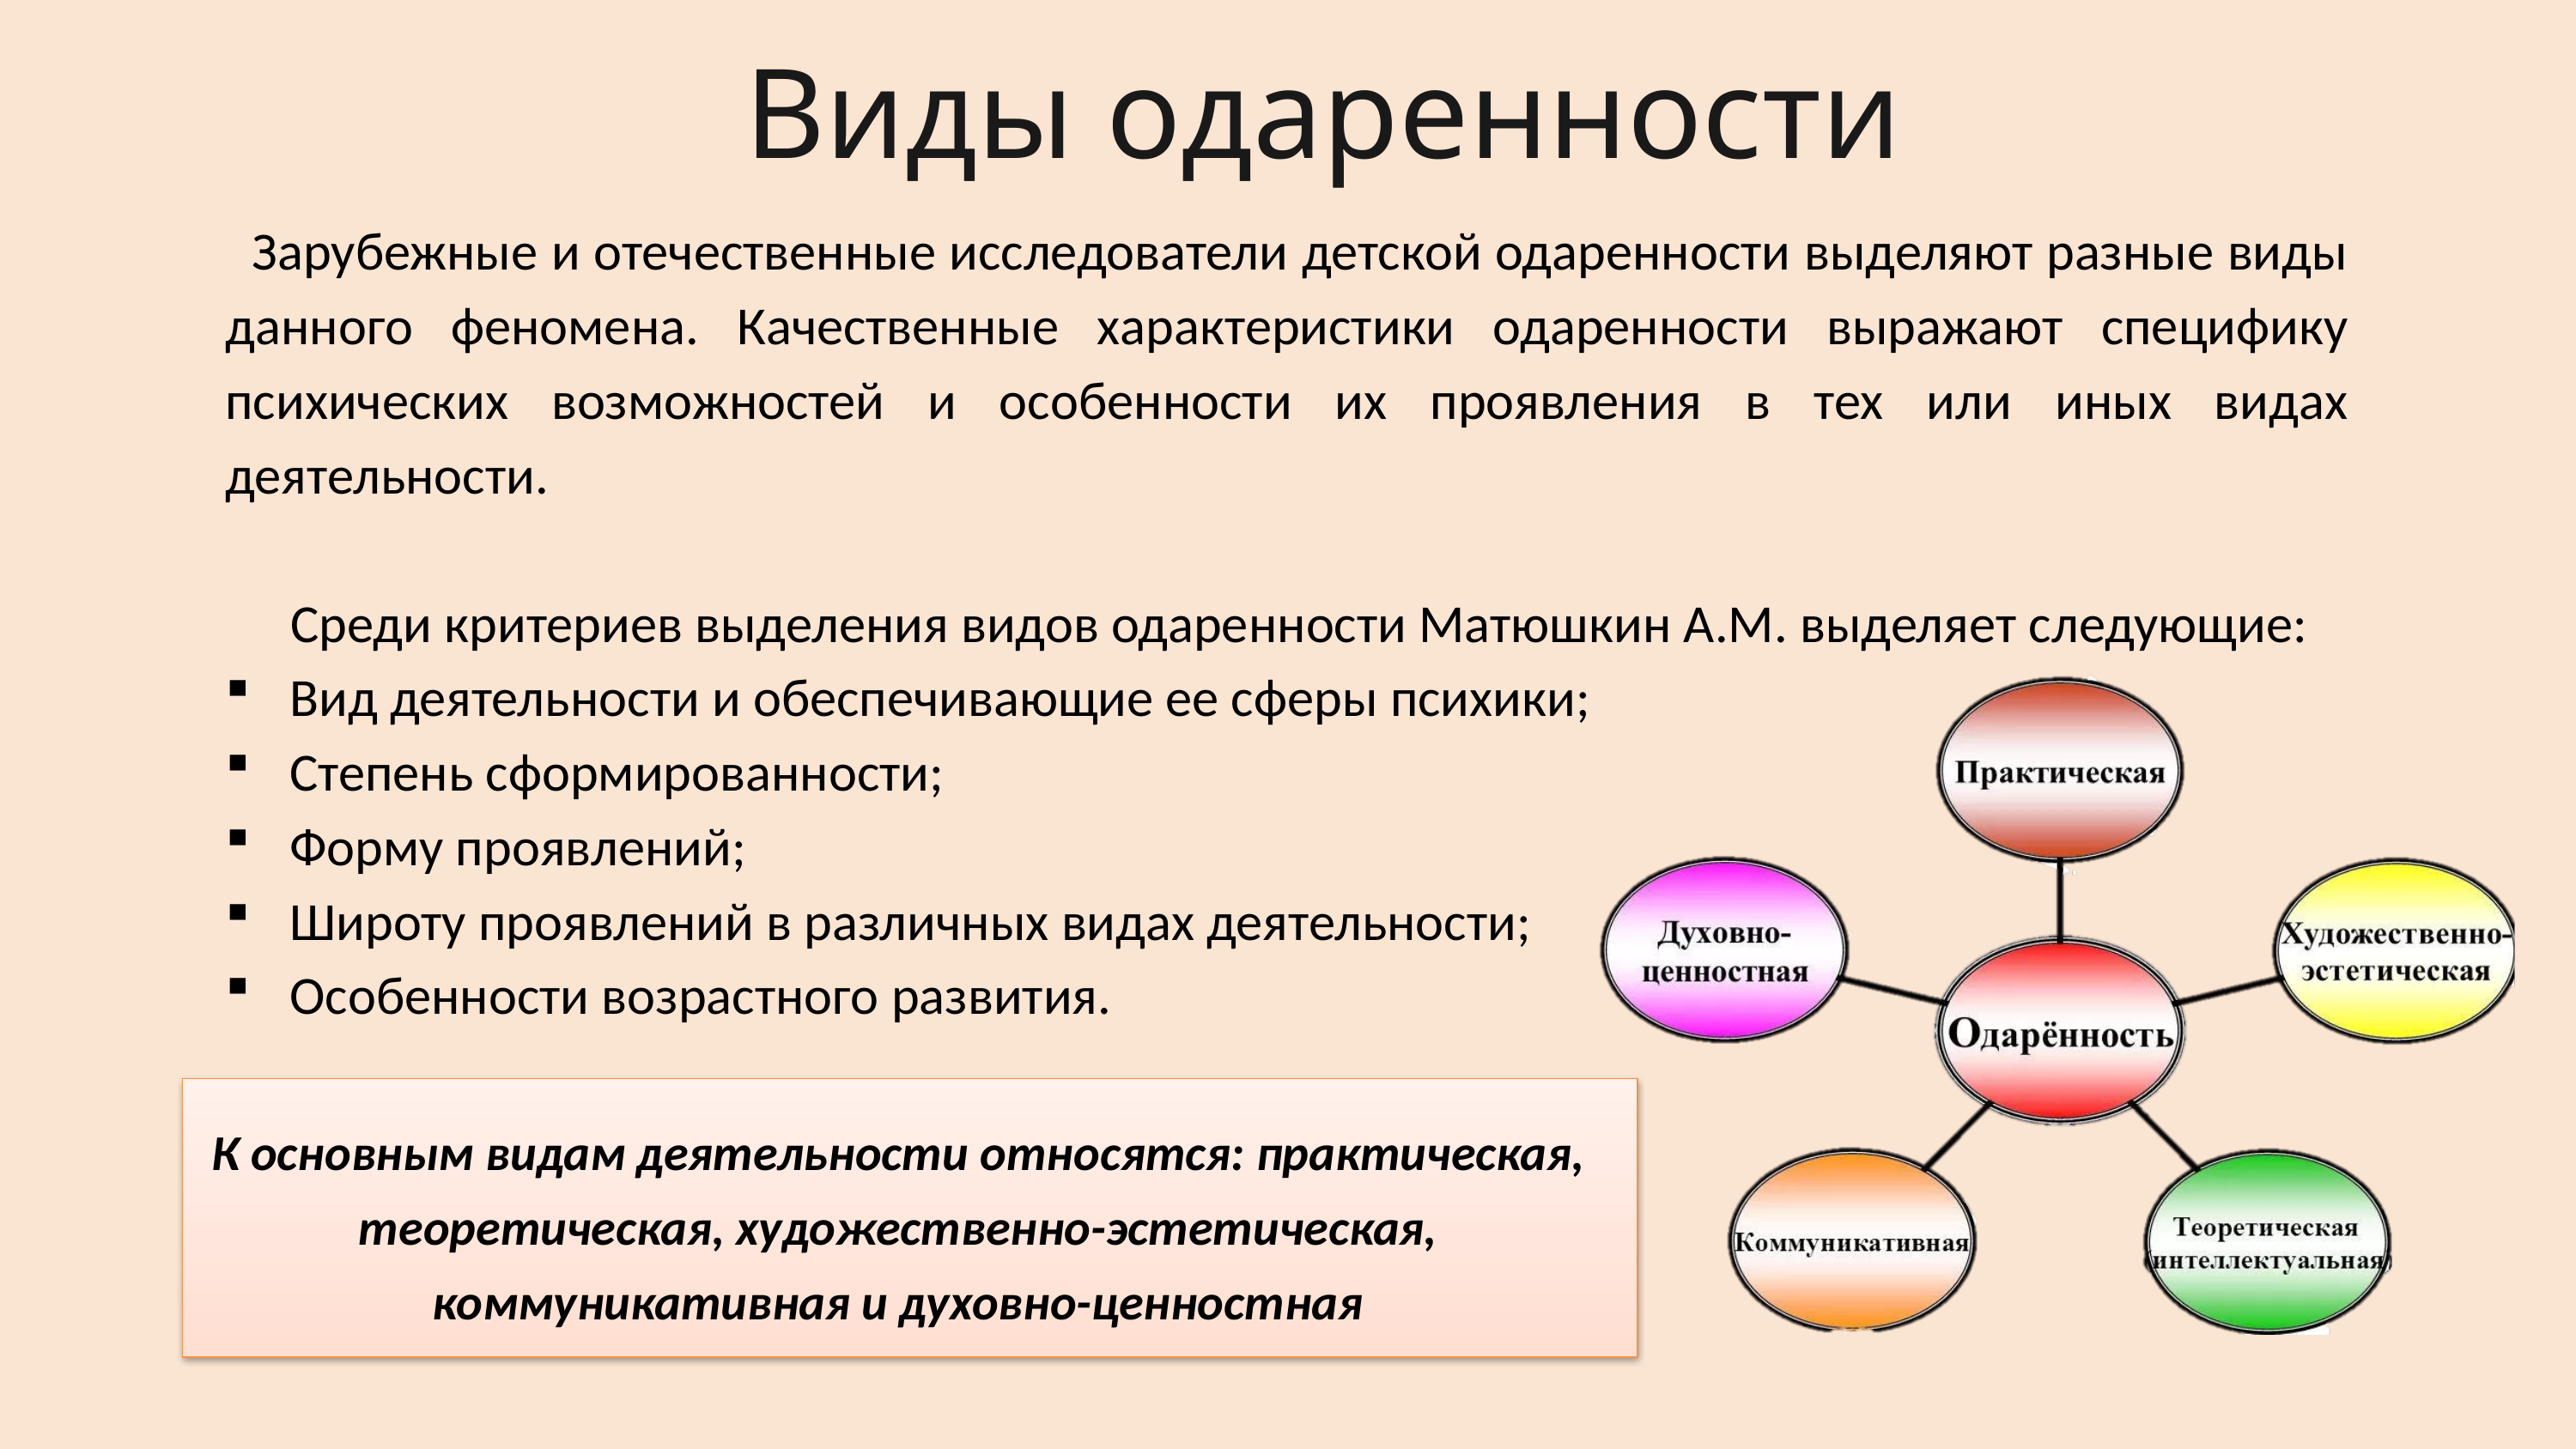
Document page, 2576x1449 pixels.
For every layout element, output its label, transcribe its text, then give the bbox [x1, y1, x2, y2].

text_box [182, 1078, 1638, 1358]
text_box Виды одаренности [744, 33, 2239, 184]
picture [1594, 671, 2534, 1336]
text_box К основным видам деятельности относятся: практическая, теоретическая, художественно-эстетическая, коммуникативная и духовно-ценностная [191, 1100, 1589, 1336]
text_box Зарубежные и отечественные исследователи детской одаренности выделяют разные виды данного феномена. Качественные характеристики одаренности выражают специфику психических возможностей и особенности их проявления в тех или иных видах деятельности. Среди критериев выделения видов одаренности Матюшкин А.М. выделяет следующие: Вид деятельности и обеспечивающие ее сферы психики; Степень сформированности; Форму проявлений; Широту проявлений в различных видах деятельности; Особенности возрастного развития. [225, 206, 2351, 1100]
